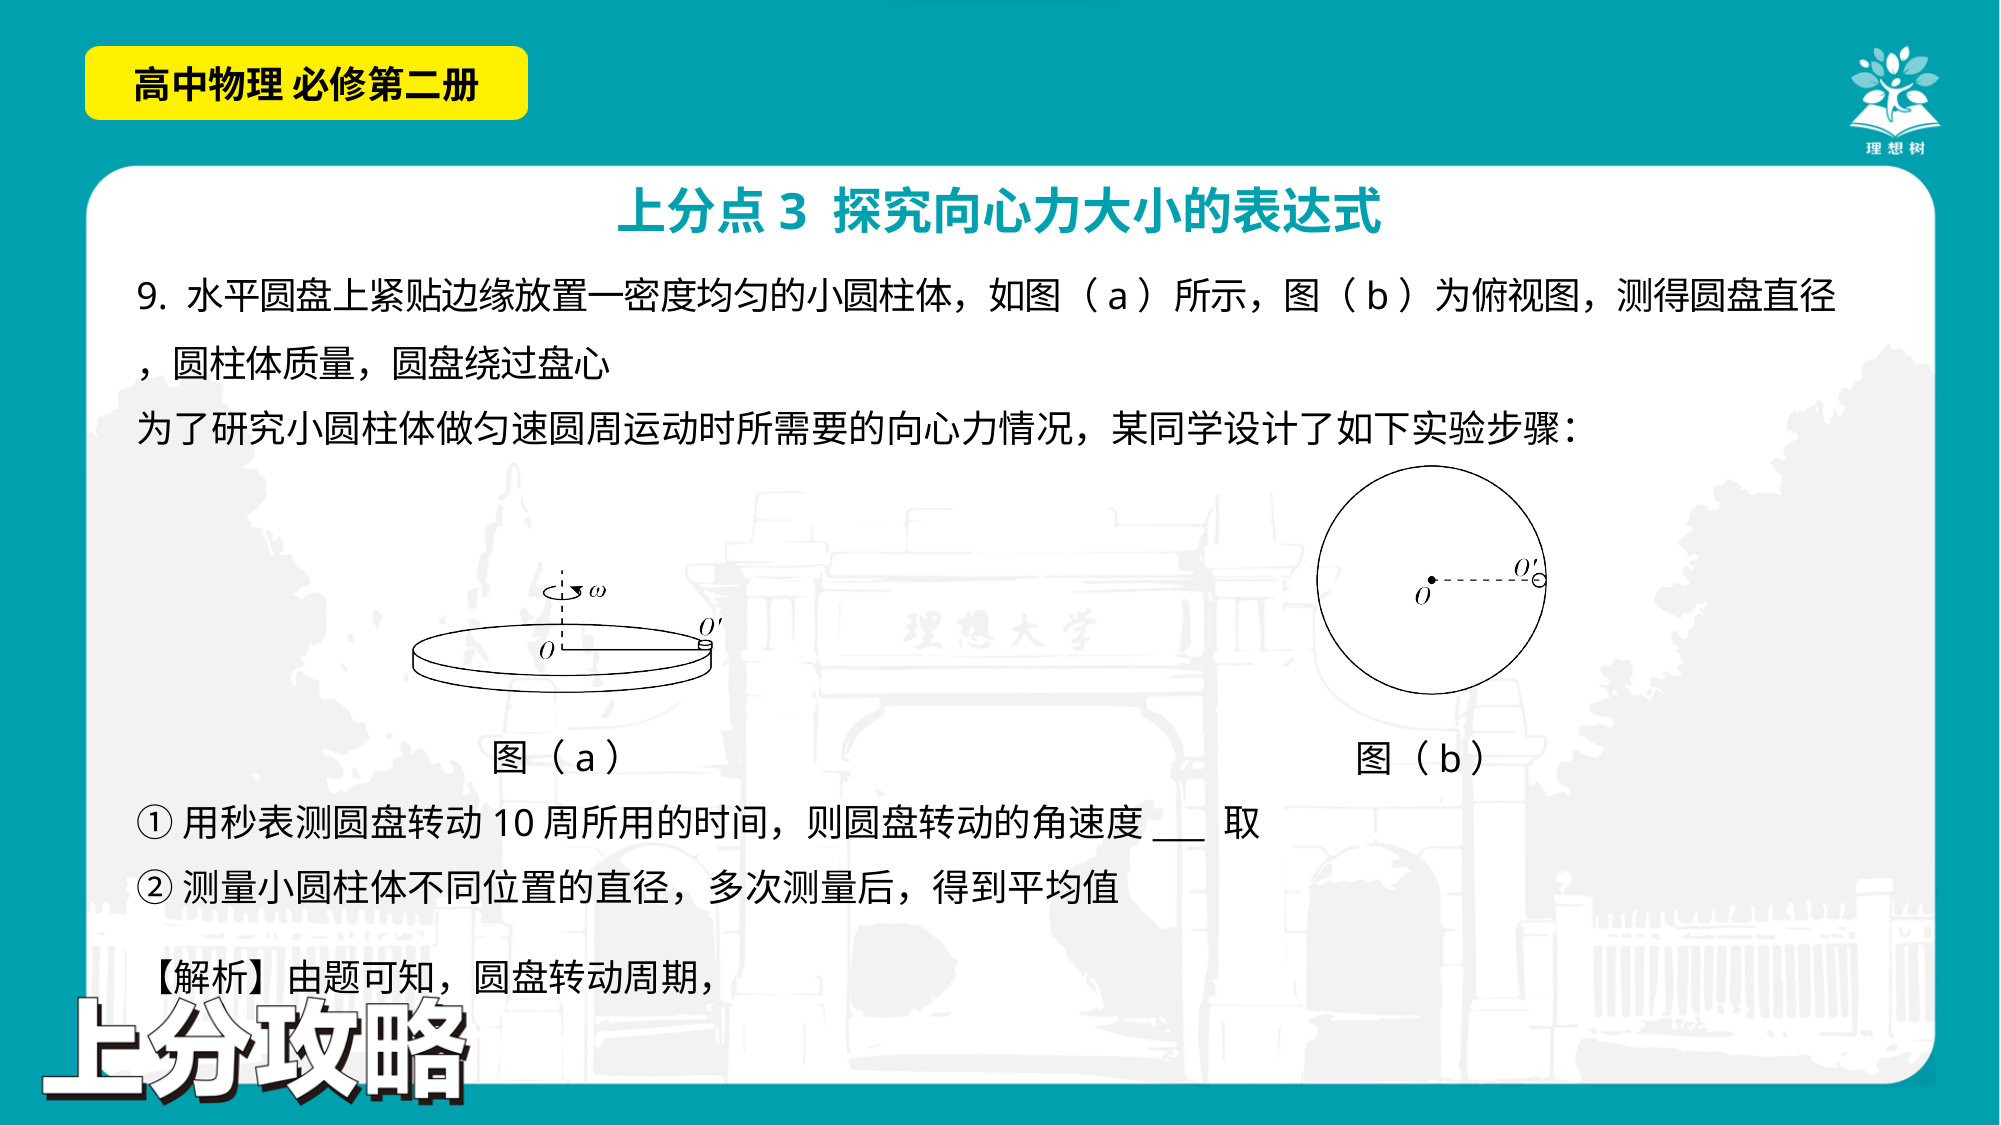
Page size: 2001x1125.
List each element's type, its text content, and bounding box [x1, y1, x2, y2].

picture [0, 0, 2000, 1125]
text_box 图（a） [496, 713, 638, 840]
text_box 图（b） [1359, 715, 1505, 842]
